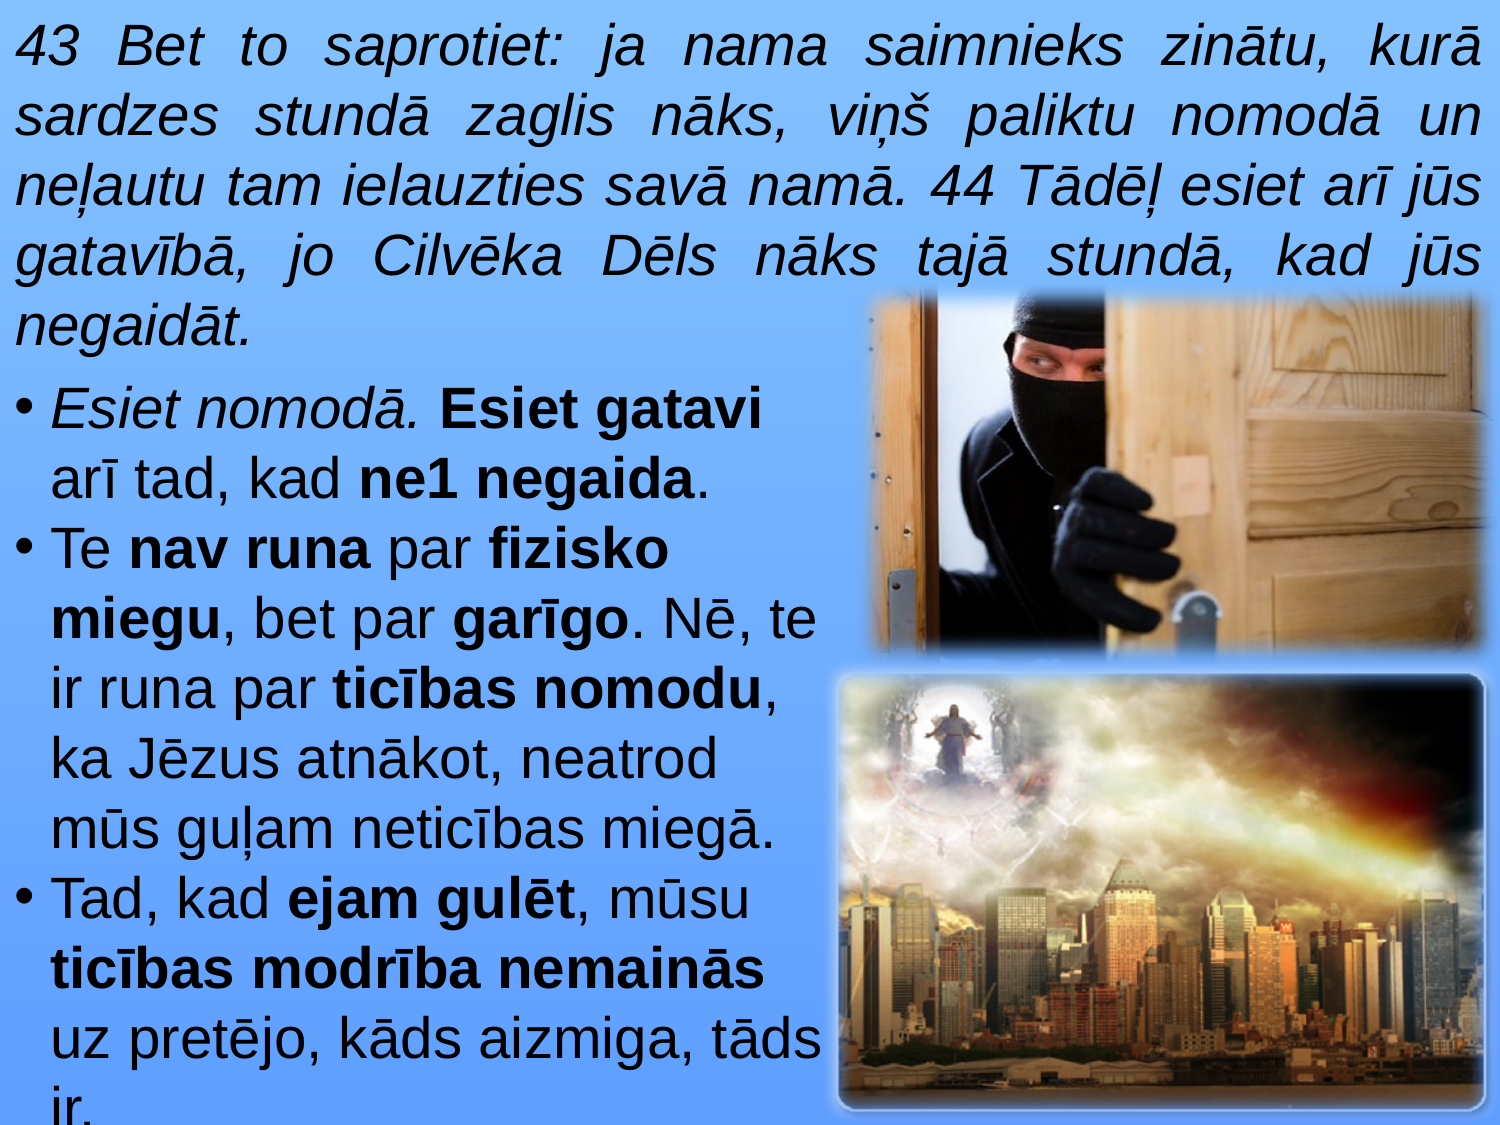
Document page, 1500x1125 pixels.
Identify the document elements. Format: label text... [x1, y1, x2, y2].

list 43 Bet to saprotiet: ja nama saimnieks zinātu, kurā sardzes stundā zaglis nāks, viņš paliktu nomodā un neļautu tam ielauzties savā namā. 44 Tādēļ esiet arī jūs gatavībā, jo Cilvēka Dēls nāks tajā stundā, kad jūs negaidāt. [0, 0, 1500, 178]
text_box Esiet nomodā. Esiet gatavi arī tad, kad ne1 negaida. Te nav runa par fizisko miegu, bet par garīgo. Nē, te ir runa par ticības nomodu, ka Jēzus atnākot, neatrod mūs guļam neticības miegā. Tad, kad ejam gulēt, mūsu ticības modrība nemainās uz pretējo, kāds aizmiga, tāds ir. [0, 363, 850, 1125]
picture [820, 280, 1500, 1125]
